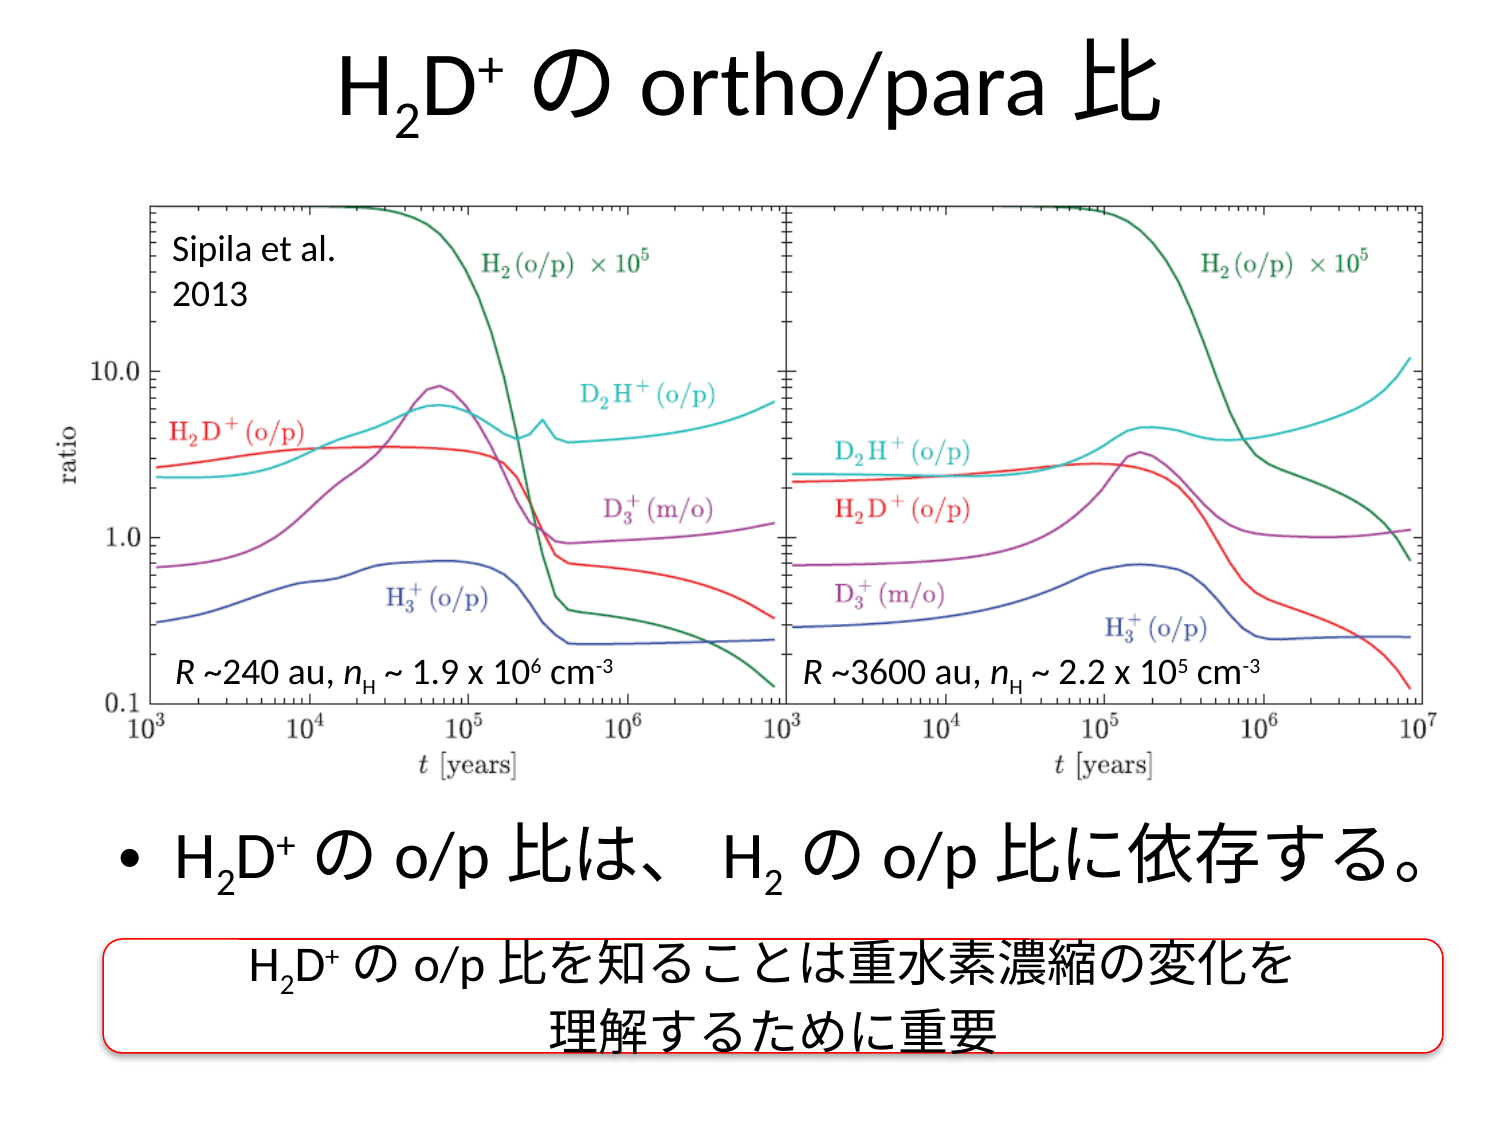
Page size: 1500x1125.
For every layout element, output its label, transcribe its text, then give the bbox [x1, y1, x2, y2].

list H2D+のo/p比は、H2のo/p比に依存する。 [103, 804, 1454, 945]
title H2D+のortho/para比 [75, 3, 1425, 170]
text_box H2D+のo/p比を知ることは重水素濃縮の変化を 理解するために重要 [102, 938, 1444, 1054]
picture [41, 187, 1454, 789]
